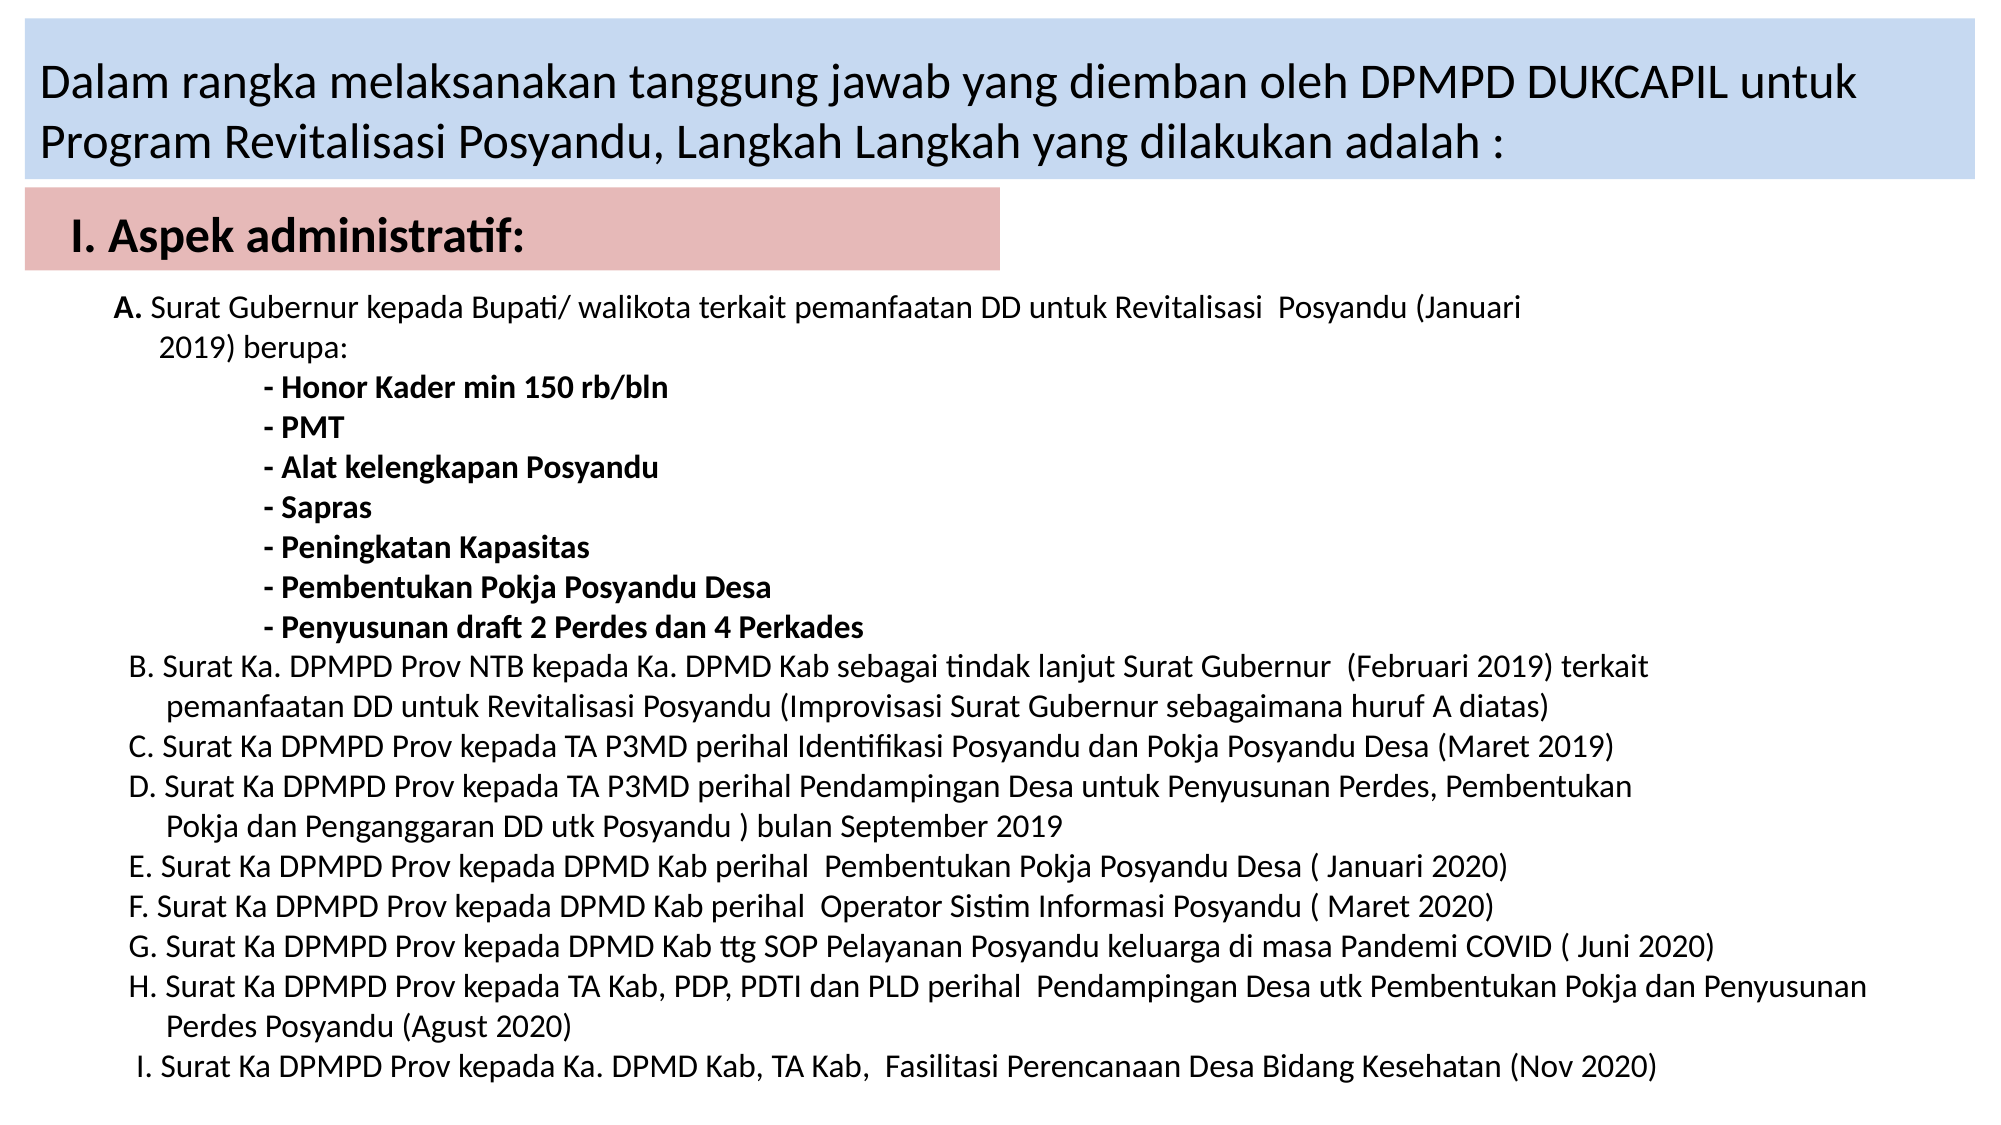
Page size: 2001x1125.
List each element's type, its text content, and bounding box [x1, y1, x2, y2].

list I. Aspek administratif: [24, 187, 1000, 271]
list A. Surat Gubernur kepada Bupati/ walikota terkait pemanfaatan DD untuk Revitalisasi Posyandu (Januari 2019) berupa: - Honor Kader min 150 rb/bln - PMT - Alat kelengkapan Posyandu - Sapras - Peningkatan Kapasitas - Pembentukan Pokja Posyandu Desa - Penyusunan draft 2 Perdes dan 4 Perkades B. Surat Ka. DPMPD Prov NTB kepada Ka. DPMD Kab sebagai tindak lanjut Surat Gubernur (Februari 2019) terkait pemanfaatan DD untuk Revitalisasi Posyandu (Improvisasi Surat Gubernur sebagaimana huruf A diatas) C. Surat Ka DPMPD Prov kepada TA P3MD perihal Identifikasi Posyandu dan Pokja Posyandu Desa (Maret 2019) D. Surat Ka DPMPD Prov kepada TA P3MD perihal Pendampingan Desa untuk Penyusunan Perdes, Pembentukan Pokja dan Penganggaran DD utk Posyandu ) bulan September 2019 E. Surat Ka DPMPD Prov kepada DPMD Kab perihal Pembentukan Pokja Posyandu Desa ( Januari 2020) F. Surat Ka DPMPD Prov kepada DPMD Kab perihal Operator Sistim Informasi Posyandu ( Maret 2020) G. Surat Ka DPMPD Prov kepada DPMD Kab ttg SOP Pelayanan Posyandu keluarga di masa Pandemi COVID ( Juni 2020) H. Surat Ka DPMPD Prov kepada TA Kab, PDP, PDTI dan PLD perihal Pendampingan Desa utk Pembentukan Pokja dan Penyusunan Perdes Posyandu (Agust 2020) I. Surat Ka DPMPD Prov kepada Ka. DPMD Kab, TA Kab, Fasilitasi Perencanaan Desa Bidang Kesehatan (Nov 2020) [68, 270, 1975, 1107]
title Dalam rangka melaksanakan tanggung jawab yang diemban oleh DPMPD DUKCAPIL untuk Program Revitalisasi Posyandu, Langkah Langkah yang dilakukan adalah : [24, 18, 1975, 180]
